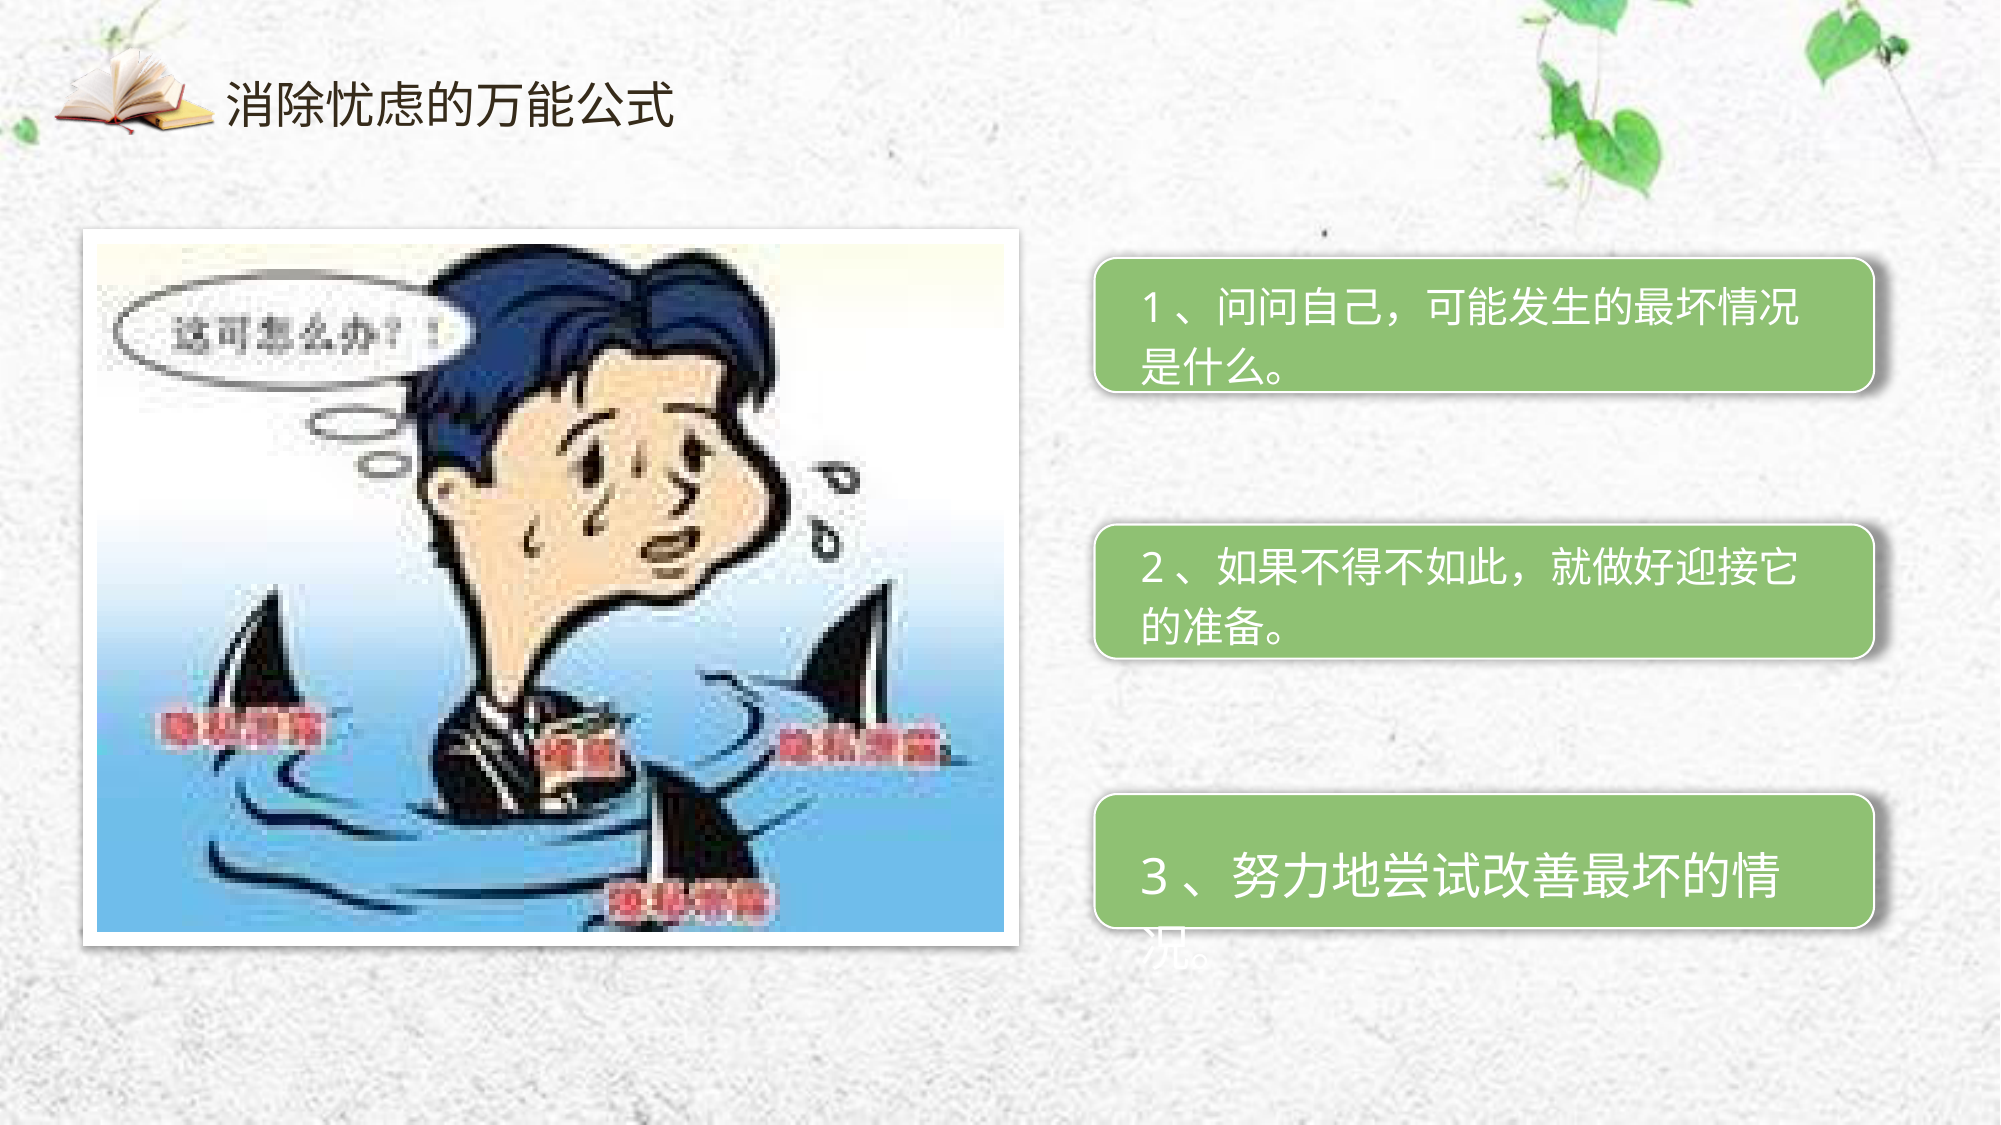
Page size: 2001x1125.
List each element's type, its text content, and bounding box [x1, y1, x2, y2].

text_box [1094, 257, 1875, 401]
text_box 消除忧虑的万能公式 [210, 66, 1068, 159]
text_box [1094, 794, 1875, 929]
picture [0, 0, 2000, 1125]
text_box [1094, 523, 1875, 660]
